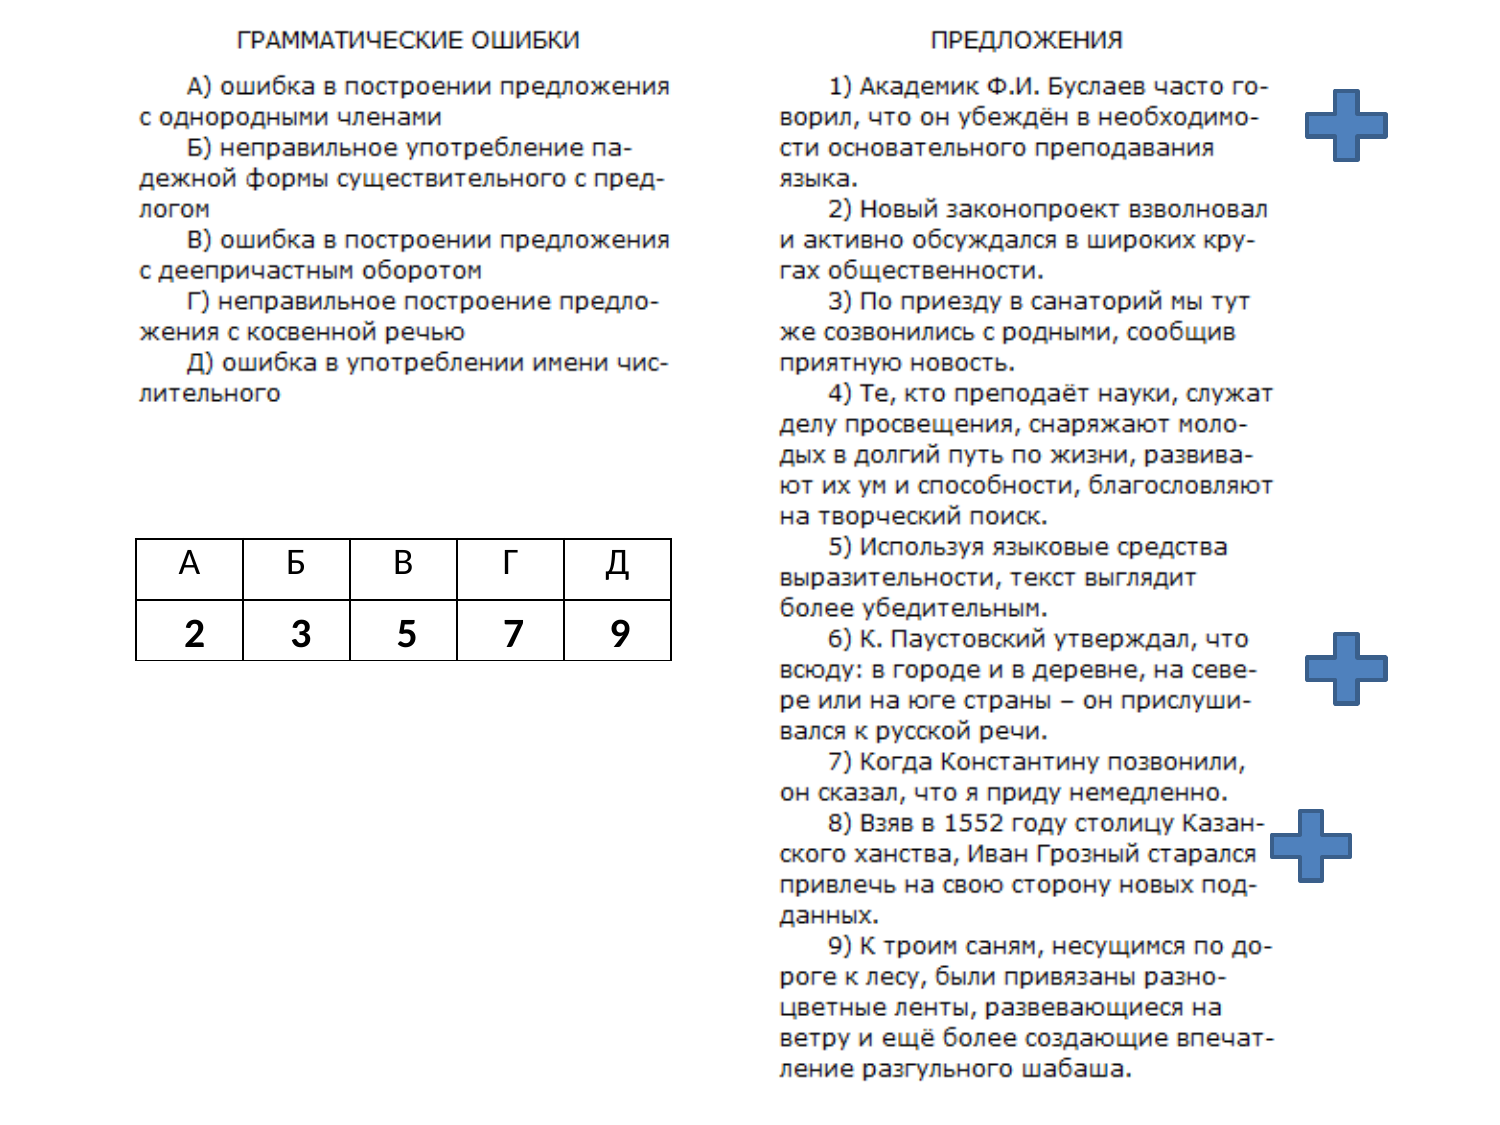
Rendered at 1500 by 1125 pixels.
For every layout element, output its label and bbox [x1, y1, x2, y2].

picture [88, 0, 1383, 1110]
